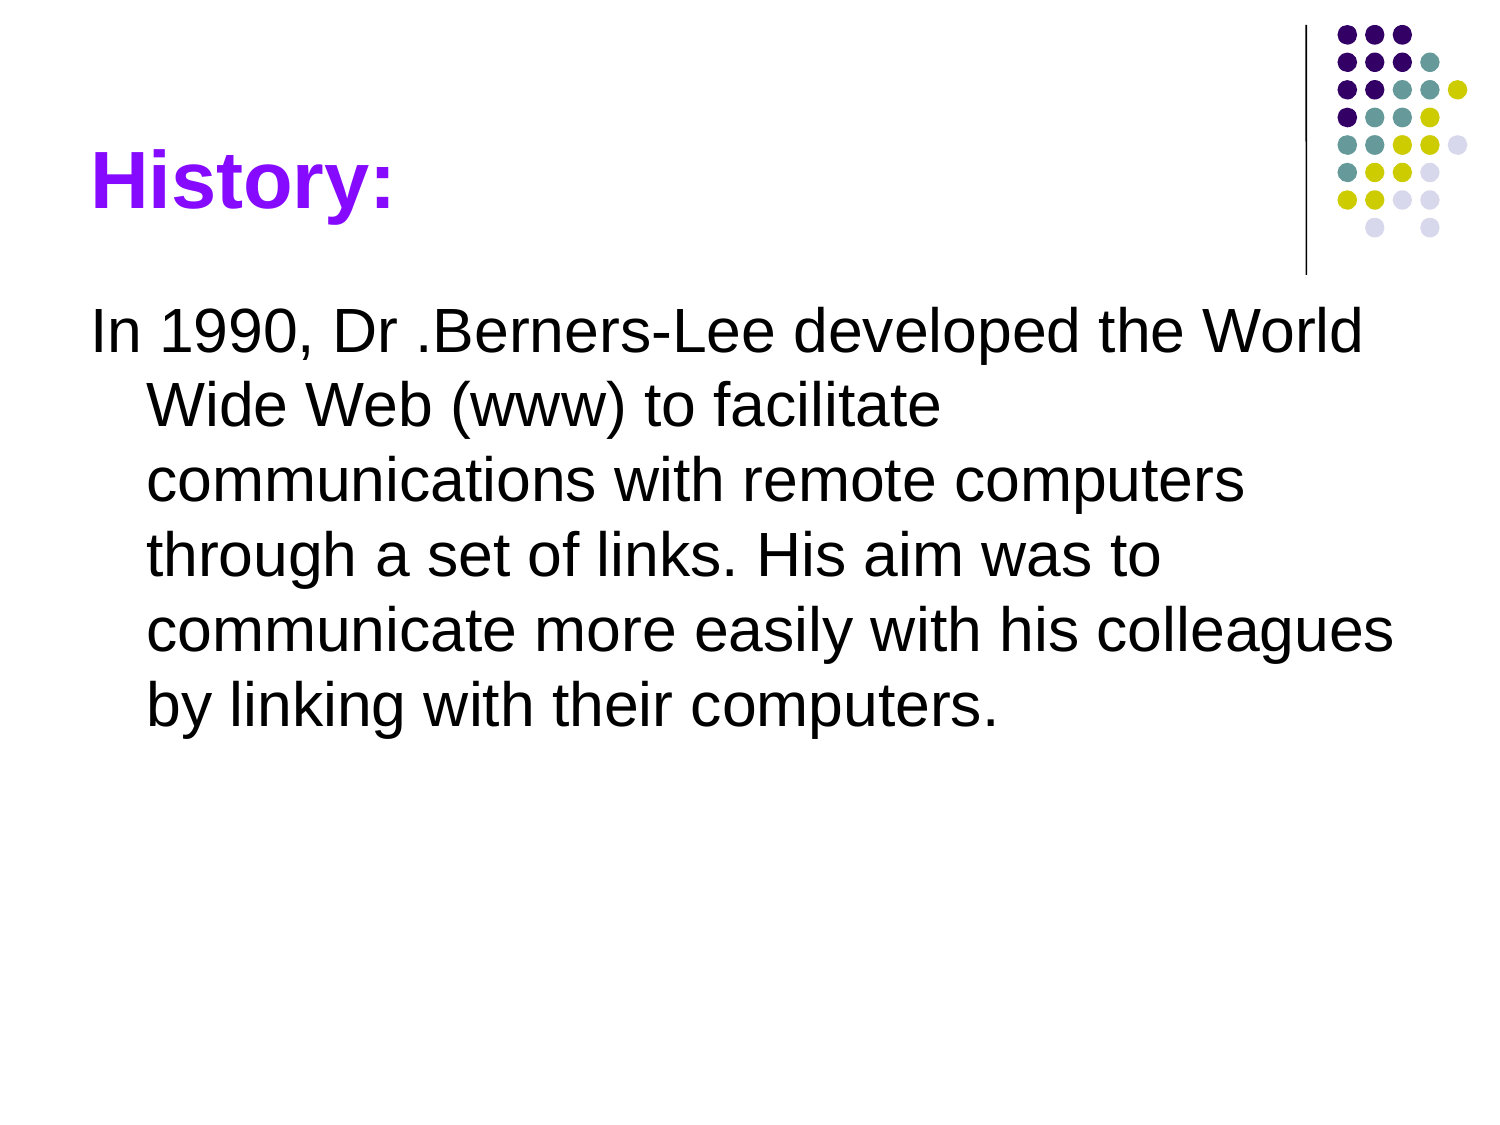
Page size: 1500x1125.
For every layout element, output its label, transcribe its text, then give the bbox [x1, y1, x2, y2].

list In 1990, Dr .Berners-Lee developed the World Wide Web (www) to facilitate communications with remote computers through a set of links. His aim was to communicate more easily with his colleagues by linking with their computers. [74, 281, 1426, 1006]
title History: [74, 19, 1313, 233]
